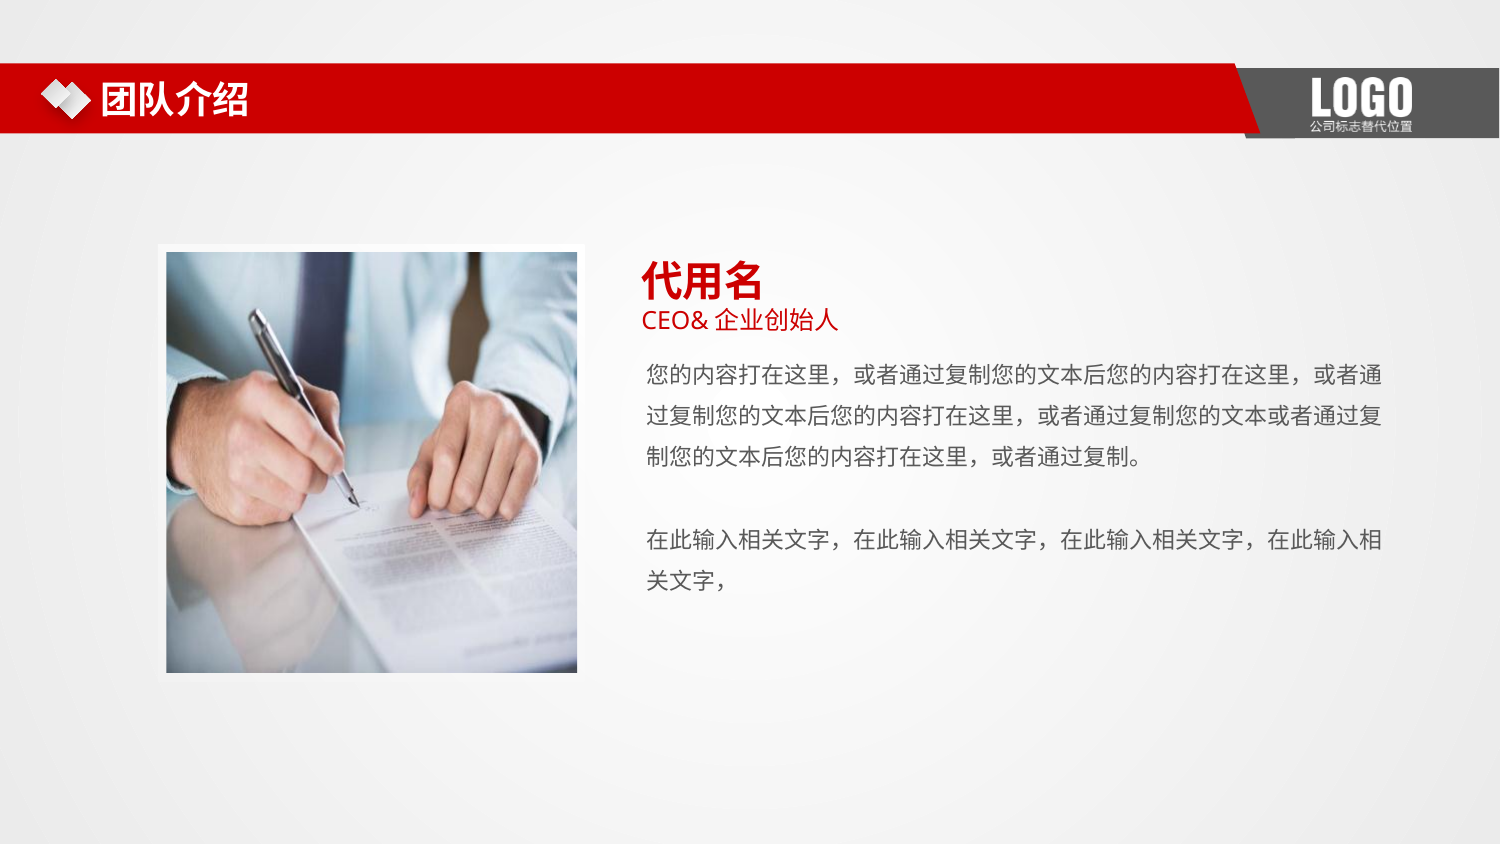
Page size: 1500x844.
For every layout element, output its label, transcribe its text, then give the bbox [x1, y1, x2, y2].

text_box 代用名 CEO&企业创始人 [624, 240, 1090, 349]
picture [1310, 77, 1412, 132]
text_box 团队介绍 [89, 69, 262, 127]
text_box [157, 244, 585, 682]
text_box 您的内容打在这里，或者通过复制您的文本后您的内容打在这里，或者通过复制您的文本后您的内容打在这里，或者通过复制您的文本或者通过复制您的文本后您的内容打在这里，或者通过复制。 在此输入相关文字，在此输入相关文字，在此输入相关文字，在此输入相关文字， [631, 339, 1412, 602]
